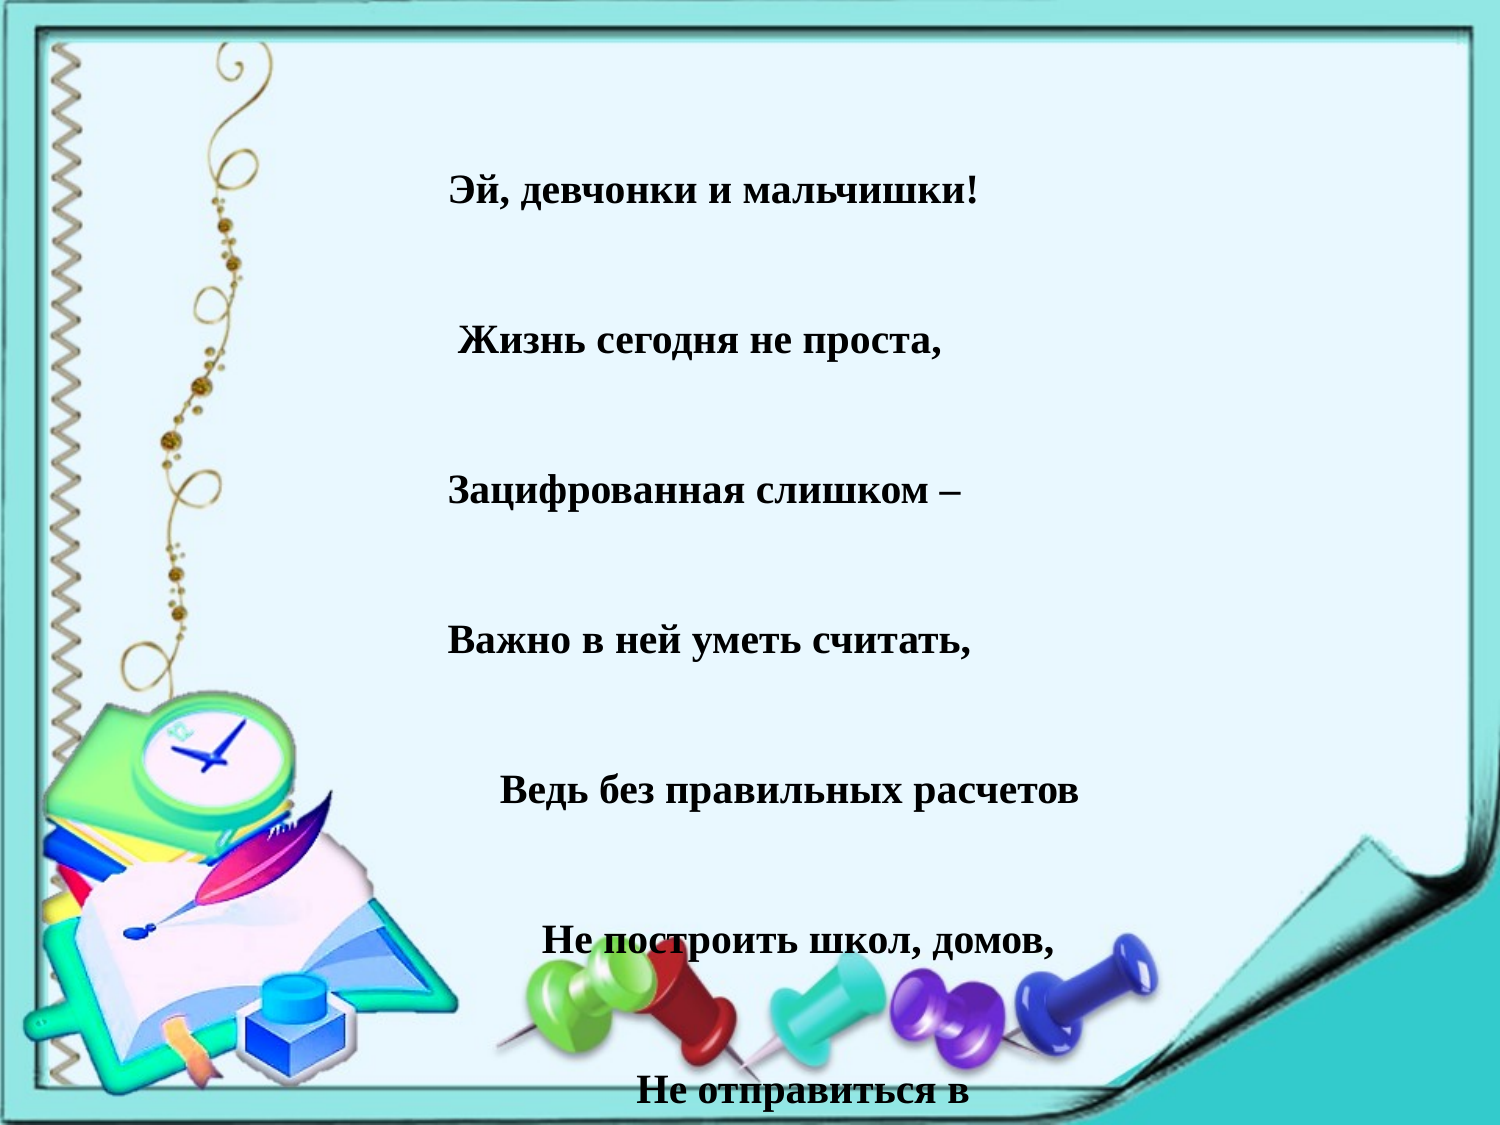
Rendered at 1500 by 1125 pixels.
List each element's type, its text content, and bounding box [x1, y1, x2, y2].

text_box Эй, девчонки и мальчишки! Жизнь сегодня не проста, Зацифрованная слишком – Важно в ней уметь считать, Ведь без правильных расчетов Не построить школ, домов, Не отправиться в полеты, Не открыть других миров. Чтобы сделать симпатичней И комфортней мир вокруг, Нужно стать математичней, С королевою наук – Математикой сдружиться, Навести суметь мосты, На уроках потрудиться, Чтобы с нею быть на «ты». [432, 154, 1116, 1125]
picture [0, 0, 1500, 1125]
